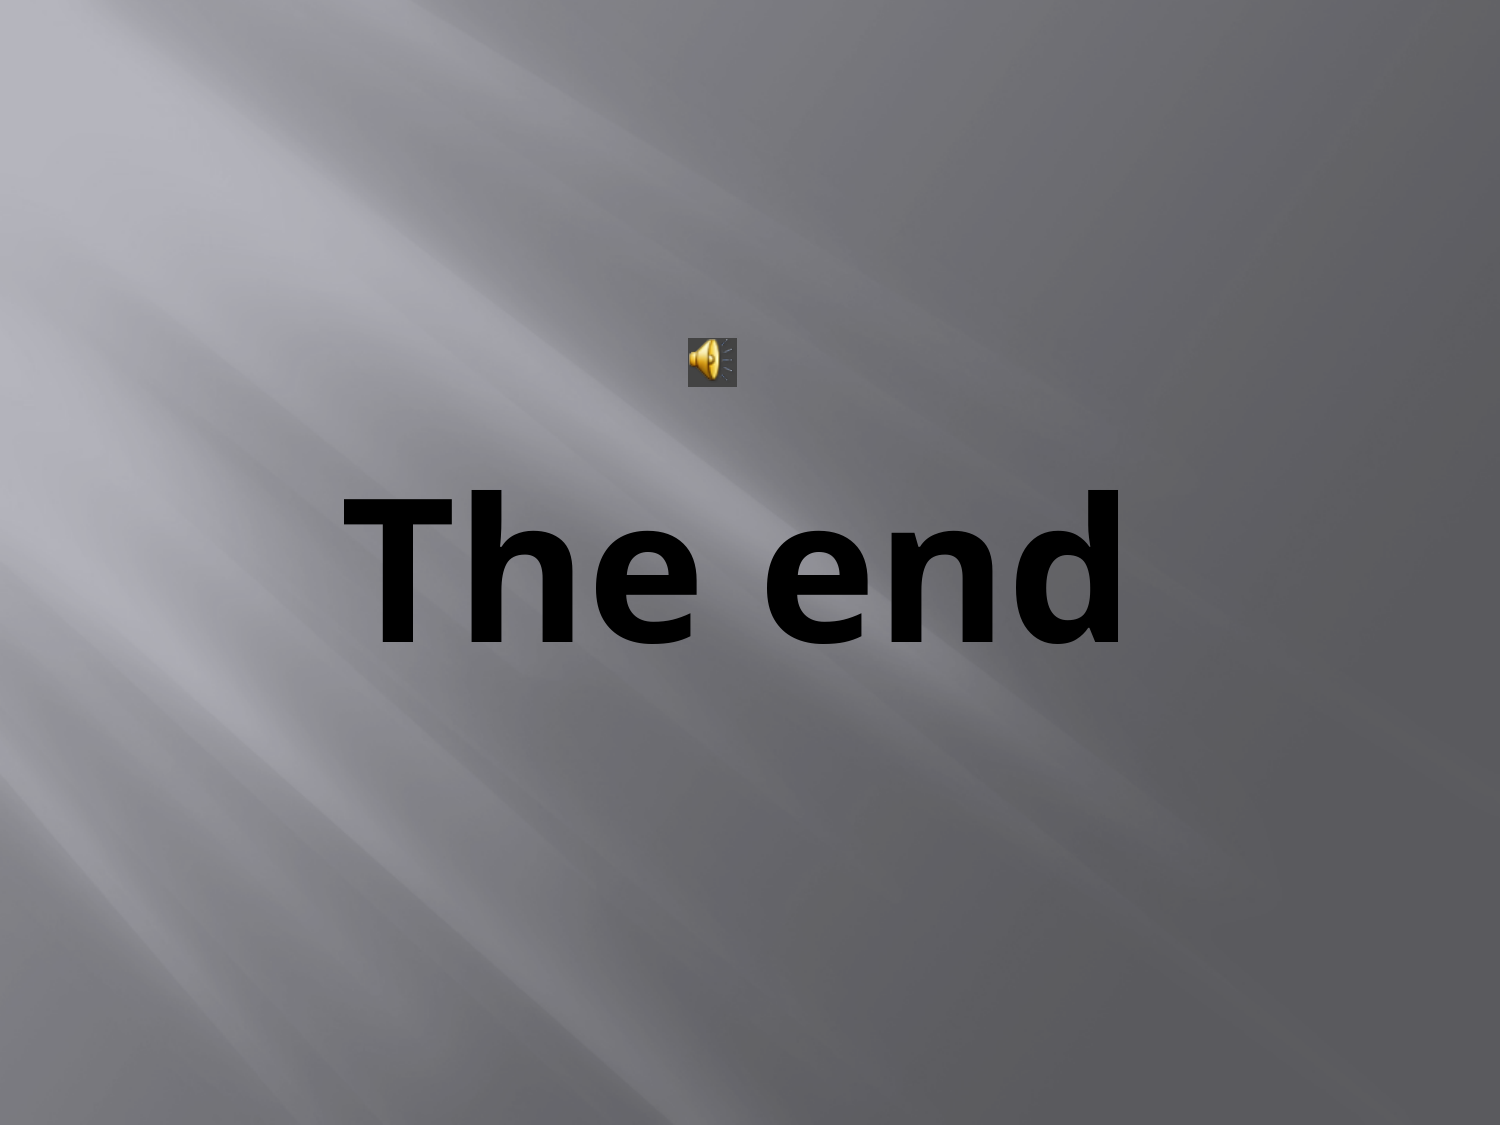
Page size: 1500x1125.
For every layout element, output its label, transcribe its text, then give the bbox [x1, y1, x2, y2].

title The end [62, 0, 1413, 1125]
picture [687, 337, 738, 388]
